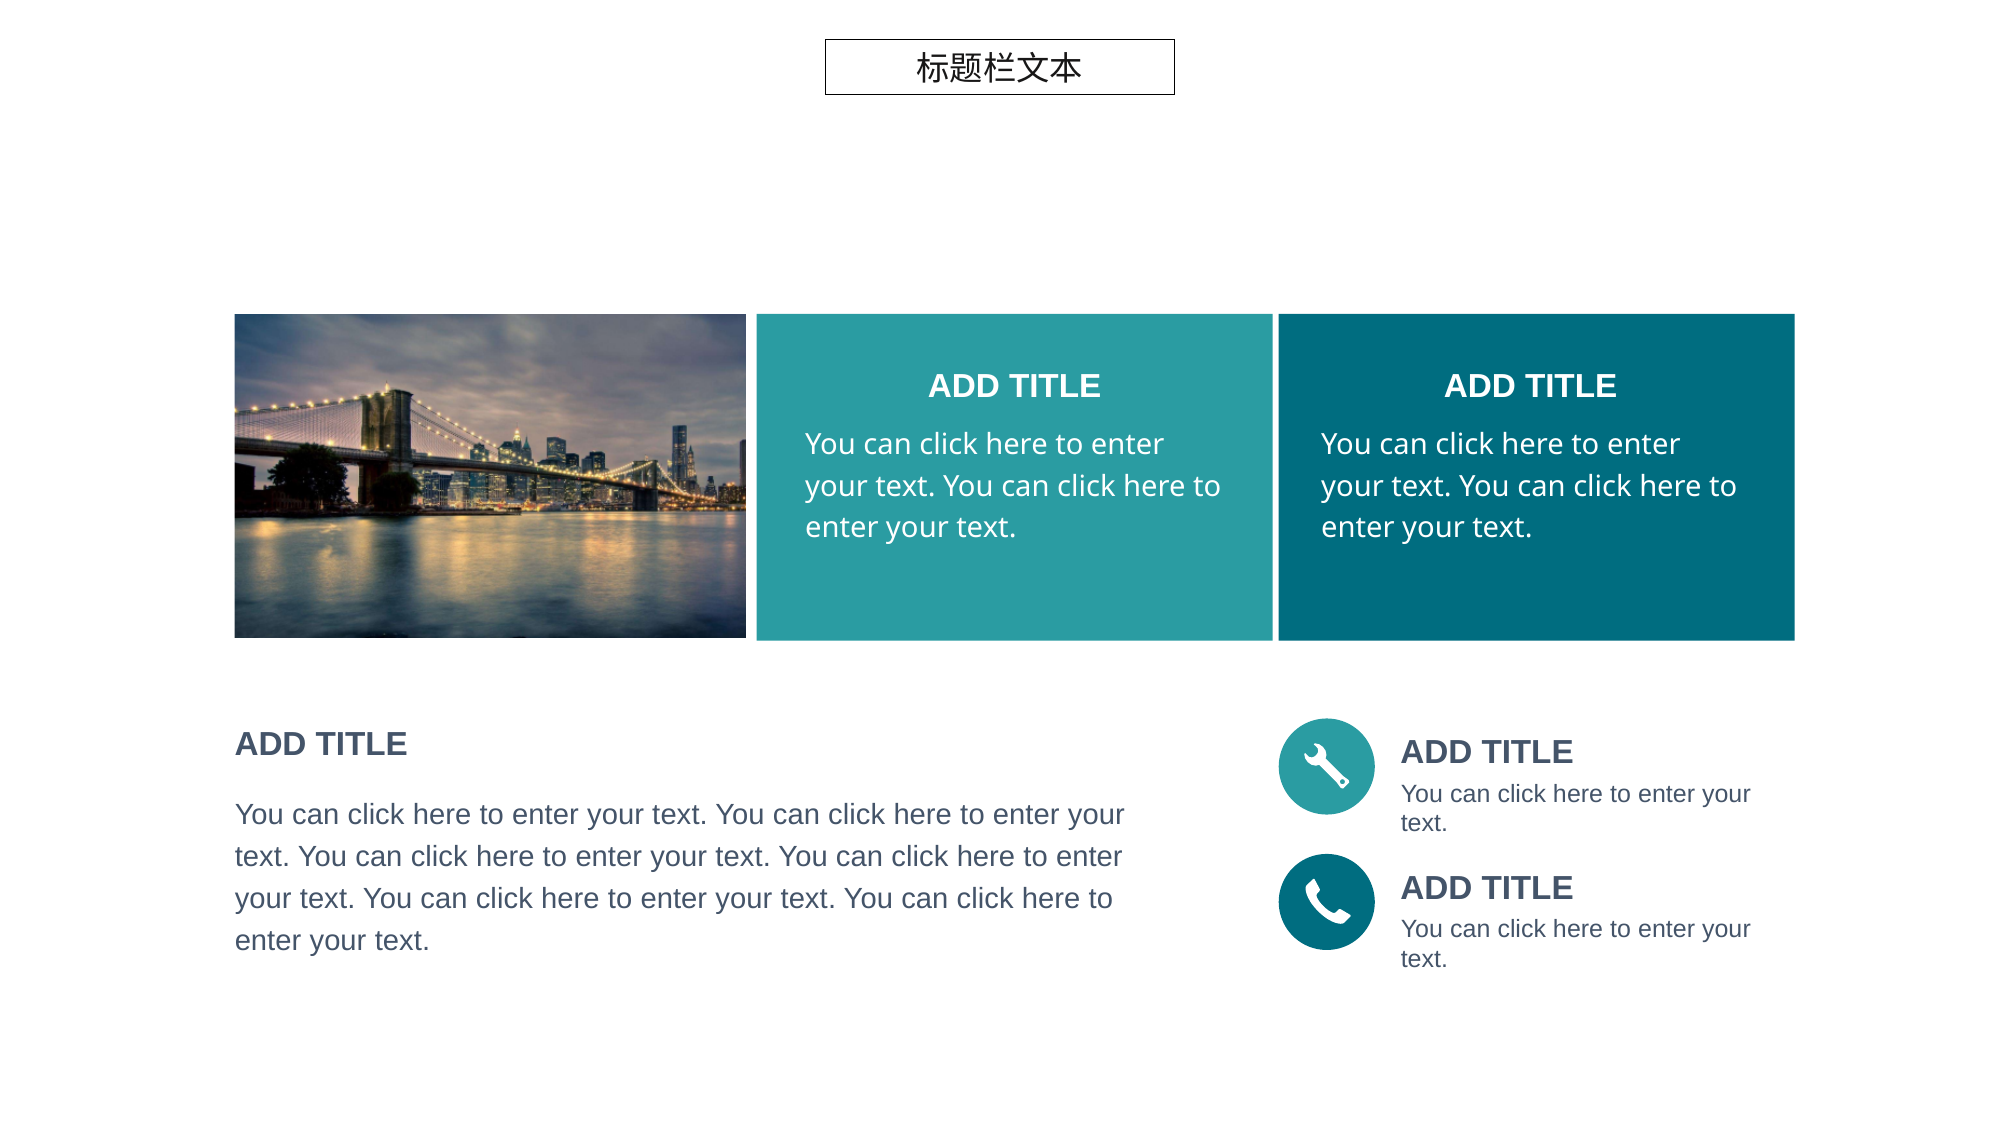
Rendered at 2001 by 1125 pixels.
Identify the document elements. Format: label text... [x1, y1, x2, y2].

text_box ADD TITLE [234, 722, 619, 763]
text_box [1305, 878, 1351, 924]
text_box ADD TITLE [1400, 866, 1721, 907]
text_box You can click here to enter your text. [1400, 777, 1784, 837]
text_box ADD TITLE [1338, 364, 1723, 405]
text_box [756, 313, 1273, 641]
text_box You can click here to enter your text. You can click here to enter your text. [1321, 417, 1741, 544]
text_box ADD TITLE [1400, 730, 1721, 771]
text_box You can click here to enter your text. You can click here to enter your text. You can click here to enter your text. You can click here to enter your text. You can click here to enter your text. You can click here to enter your text. [234, 788, 1178, 957]
picture [234, 313, 746, 638]
text_box ADD TITLE [822, 364, 1207, 405]
text_box [1278, 313, 1795, 641]
text_box You can click here to enter your text. You can click here to enter your text. [805, 417, 1224, 544]
text_box 标题栏文本 [825, 39, 1175, 95]
text_box [1278, 718, 1375, 815]
text_box You can click here to enter your text. [1400, 912, 1784, 973]
text_box [1304, 743, 1350, 789]
text_box [1278, 853, 1375, 950]
